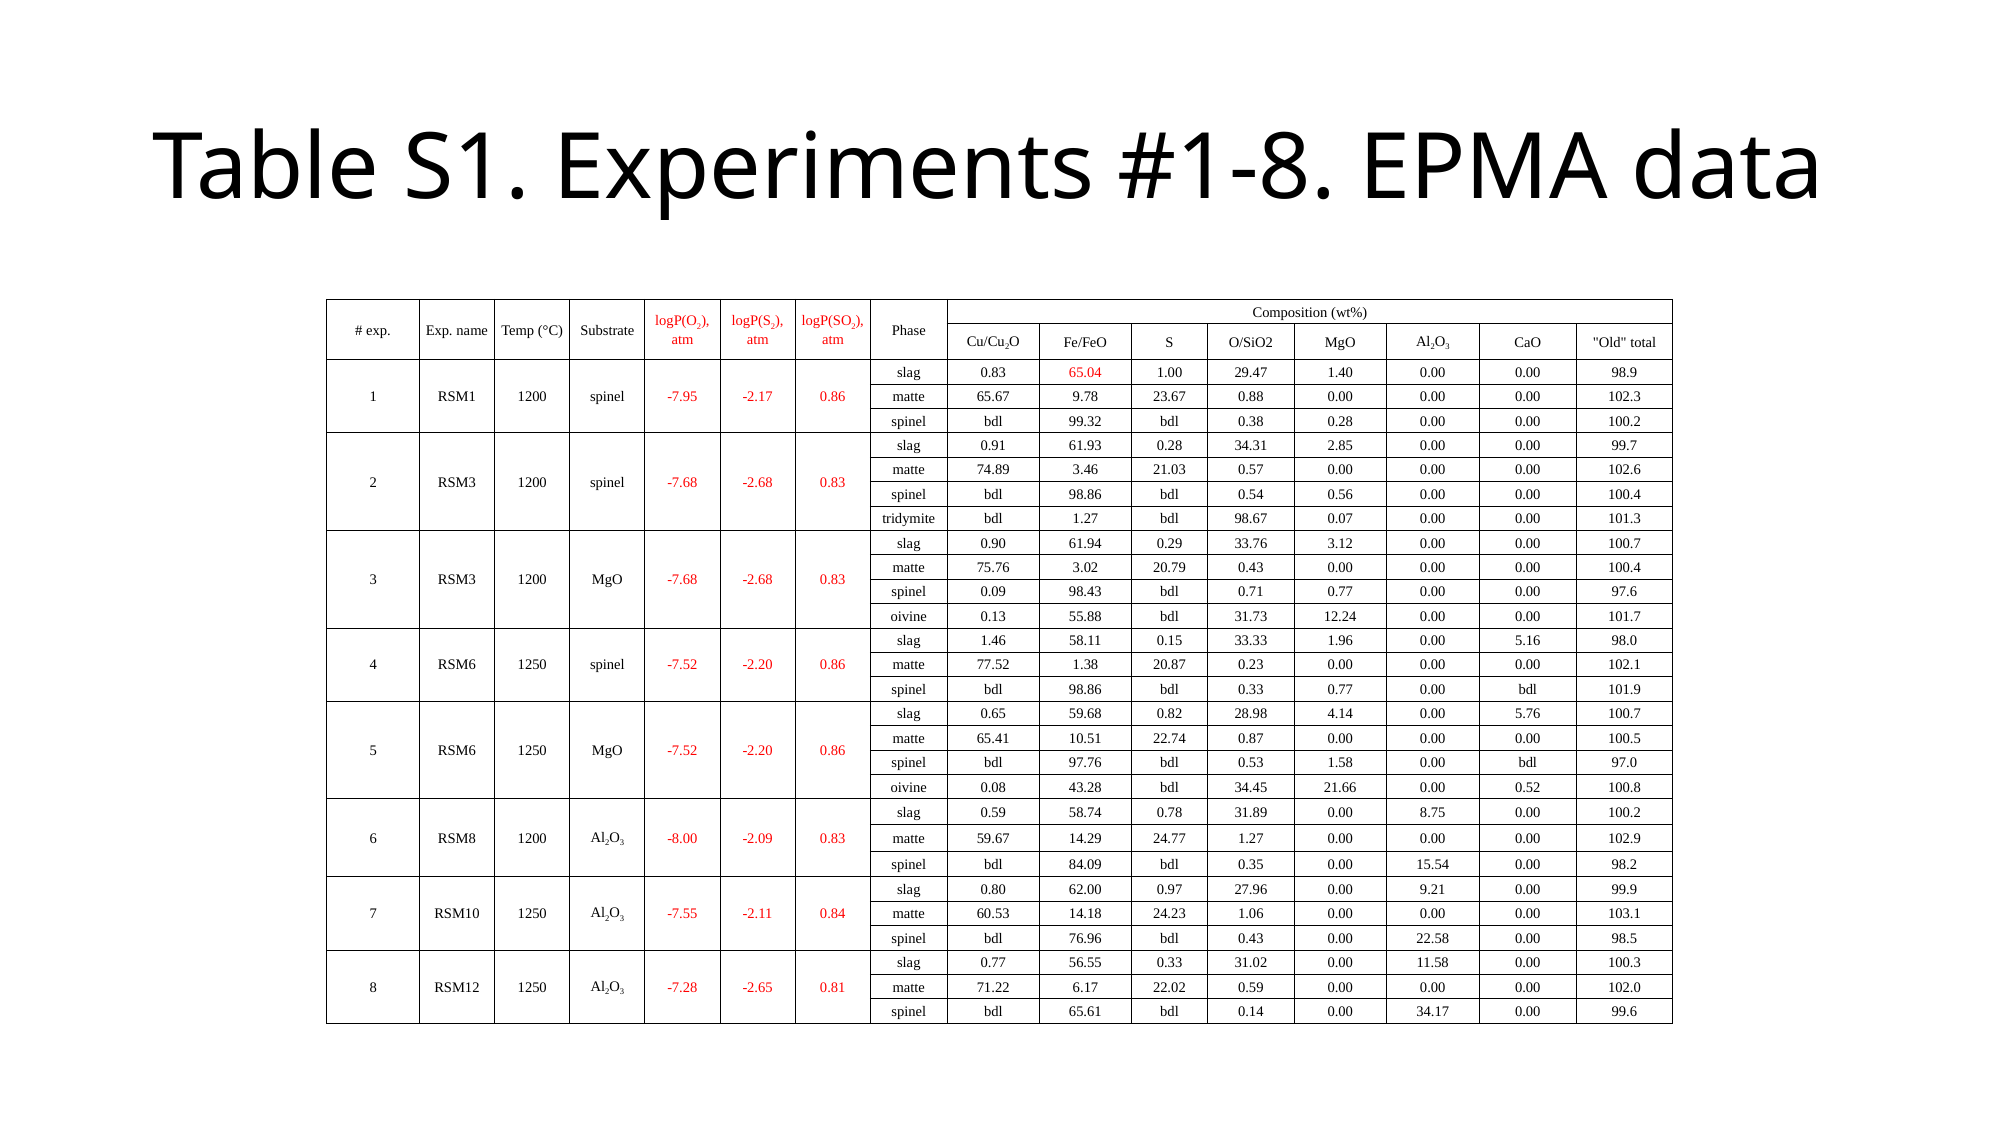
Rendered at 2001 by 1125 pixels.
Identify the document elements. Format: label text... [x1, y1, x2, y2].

table_cell -7.52 [645, 629, 720, 701]
table_cell 0.00 [1480, 531, 1576, 554]
table_cell tridymite [871, 507, 947, 530]
table_cell 1.27 [1208, 825, 1294, 851]
table_cell bdl [1132, 926, 1207, 950]
table_cell 100.7 [1577, 531, 1672, 554]
table_cell 0.65 [948, 702, 1039, 725]
table_cell CaO [1480, 324, 1576, 359]
table_cell bdl [948, 852, 1039, 876]
table_cell 5.16 [1480, 629, 1576, 652]
table_cell 0.54 [1208, 482, 1294, 506]
table_cell 100.8 [1577, 775, 1672, 798]
table_cell slag [871, 877, 947, 901]
table_cell 0.00 [1387, 702, 1479, 725]
table_cell 97.6 [1577, 580, 1672, 603]
table_cell 28.98 [1208, 702, 1294, 725]
table_header logP(SO2), atm [796, 300, 870, 359]
table_cell 0.35 [1208, 852, 1294, 876]
table_cell bdl [948, 409, 1039, 432]
table_cell -2.20 [721, 629, 795, 701]
table_cell 100.5 [1577, 726, 1672, 750]
table_cell 1250 [495, 629, 569, 701]
table_cell 8 [327, 951, 419, 1023]
table_cell 4 [327, 629, 419, 701]
table_cell 0.83 [796, 531, 870, 628]
table_cell 9.21 [1387, 877, 1479, 901]
table_cell bdl [948, 482, 1039, 506]
table_cell 1200 [495, 531, 569, 628]
table_cell 21.03 [1132, 458, 1207, 481]
table_cell 0.38 [1208, 409, 1294, 432]
table_cell 55.88 [1040, 604, 1131, 628]
table_cell 0.08 [948, 775, 1039, 798]
table_cell 58.74 [1040, 799, 1131, 824]
table_cell -2.11 [721, 877, 795, 950]
table_cell bdl [1132, 999, 1207, 1023]
table_cell RSM8 [420, 799, 494, 876]
table_cell slag [871, 951, 947, 974]
table_cell 0.83 [948, 360, 1039, 384]
table_cell Fe/FeO [1040, 324, 1131, 359]
table_cell 98.5 [1577, 926, 1672, 950]
table_cell 0.07 [1295, 507, 1386, 530]
table_cell 0.28 [1132, 433, 1207, 457]
table_cell spinel [871, 482, 947, 506]
table_cell spinel [570, 360, 644, 432]
table_cell 0.83 [796, 433, 870, 530]
table_cell 0.71 [1208, 580, 1294, 603]
table_cell 0.00 [1387, 751, 1479, 774]
table_cell O/SiO2 [1208, 324, 1294, 359]
table_cell RSM12 [420, 951, 494, 1023]
table_cell 12.24 [1295, 604, 1386, 628]
table_cell Al2O3 [570, 951, 644, 1023]
table_cell 27.96 [1208, 877, 1294, 901]
table_cell 59.67 [948, 825, 1039, 851]
table_cell -7.28 [645, 951, 720, 1023]
table_cell -8.00 [645, 799, 720, 876]
table_cell 98.2 [1577, 852, 1672, 876]
table_cell 0.00 [1295, 902, 1386, 925]
table_cell 0.00 [1295, 799, 1386, 824]
table_cell 0.77 [1295, 677, 1386, 701]
table_cell 0.00 [1387, 825, 1479, 851]
table_cell 0.00 [1480, 975, 1576, 998]
table_cell RSM10 [420, 877, 494, 950]
table_cell 43.28 [1040, 775, 1131, 798]
table_cell 23.67 [1132, 385, 1207, 408]
table_cell S [1132, 324, 1207, 359]
table_cell 0.00 [1387, 458, 1479, 481]
table_cell slag [871, 629, 947, 652]
table_cell bdl [1132, 482, 1207, 506]
table_cell 0.00 [1480, 852, 1576, 876]
table_cell 0.00 [1480, 433, 1576, 457]
table_cell 0.00 [1295, 877, 1386, 901]
table_cell 0.00 [1480, 482, 1576, 506]
table_cell 0.00 [1295, 458, 1386, 481]
table_cell 0.33 [1208, 677, 1294, 701]
table_cell 1.46 [948, 629, 1039, 652]
table_cell 1.58 [1295, 751, 1386, 774]
table_cell 0.86 [796, 702, 870, 798]
table_header Temp (°C) [495, 300, 569, 359]
table_cell 0.81 [796, 951, 870, 1023]
table_cell 34.45 [1208, 775, 1294, 798]
table_cell bdl [948, 507, 1039, 530]
table_cell 0.00 [1295, 951, 1386, 974]
table_cell 0.00 [1480, 726, 1576, 750]
table_cell matte [871, 902, 947, 925]
table_cell slag [871, 531, 947, 554]
table_cell 0.86 [796, 360, 870, 432]
table_cell 74.89 [948, 458, 1039, 481]
table_cell Al2O3 [1387, 324, 1479, 359]
table_header Composition (wt%) [948, 300, 1672, 323]
table_cell 98.67 [1208, 507, 1294, 530]
table_cell slag [871, 360, 947, 384]
table_cell matte [871, 458, 947, 481]
table_cell 101.3 [1577, 507, 1672, 530]
table_cell bdl [1132, 409, 1207, 432]
table_header Substrate [570, 300, 644, 359]
table_cell 102.9 [1577, 825, 1672, 851]
table_cell 98.43 [1040, 580, 1131, 603]
table_cell 1250 [495, 877, 569, 950]
table_cell 0.43 [1208, 555, 1294, 579]
table_cell spinel [871, 580, 947, 603]
table_cell 71.22 [948, 975, 1039, 998]
table_cell slag [871, 702, 947, 725]
table_cell -7.55 [645, 877, 720, 950]
table_cell 75.76 [948, 555, 1039, 579]
table_cell 0.00 [1387, 482, 1479, 506]
table_cell 0.00 [1480, 604, 1576, 628]
table_cell 1200 [495, 360, 569, 432]
table_cell 0.00 [1480, 555, 1576, 579]
table_cell 0.00 [1480, 902, 1576, 925]
table_cell 0.00 [1480, 409, 1576, 432]
table_cell 0.13 [948, 604, 1039, 628]
table_cell 61.94 [1040, 531, 1131, 554]
table_cell oivine [871, 775, 947, 798]
table_cell 0.97 [1132, 877, 1207, 901]
table_cell 0.09 [948, 580, 1039, 603]
table_cell 65.41 [948, 726, 1039, 750]
table_cell 0.29 [1132, 531, 1207, 554]
table_cell 102.0 [1577, 975, 1672, 998]
table_cell 22.74 [1132, 726, 1207, 750]
table_cell 6.17 [1040, 975, 1131, 998]
table_cell 98.86 [1040, 677, 1131, 701]
table_cell 65.67 [948, 385, 1039, 408]
title Table S1. Experiments #1-8. EPMA data [137, 59, 1863, 278]
table_cell 0.00 [1480, 926, 1576, 950]
table_cell matte [871, 385, 947, 408]
table_cell 9.78 [1040, 385, 1131, 408]
table_cell -2.20 [721, 702, 795, 798]
table_cell 1250 [495, 951, 569, 1023]
table_cell -7.52 [645, 702, 720, 798]
table_cell RSM3 [420, 433, 494, 530]
table_cell 21.66 [1295, 775, 1386, 798]
table_cell bdl [1132, 604, 1207, 628]
table_cell 0.14 [1208, 999, 1294, 1023]
table_cell 3.02 [1040, 555, 1131, 579]
table_cell 100.2 [1577, 799, 1672, 824]
table_cell bdl [948, 677, 1039, 701]
table_cell 101.9 [1577, 677, 1672, 701]
table_cell 0.15 [1132, 629, 1207, 652]
table_cell 99.9 [1577, 877, 1672, 901]
table_cell 0.00 [1480, 458, 1576, 481]
table_cell "Old" total [1577, 324, 1672, 359]
table_cell 20.87 [1132, 653, 1207, 676]
table_cell bdl [1480, 677, 1576, 701]
table_cell 61.93 [1040, 433, 1131, 457]
table_cell RSM3 [420, 531, 494, 628]
table_cell 100.2 [1577, 409, 1672, 432]
table_cell 60.53 [948, 902, 1039, 925]
table_cell 0.00 [1387, 629, 1479, 652]
table_cell 0.00 [1295, 975, 1386, 998]
table_cell bdl [1132, 775, 1207, 798]
table_cell bdl [1480, 751, 1576, 774]
table_cell 98.0 [1577, 629, 1672, 652]
table_cell spinel [871, 409, 947, 432]
table_cell 1.06 [1208, 902, 1294, 925]
table_cell spinel [871, 751, 947, 774]
table_cell spinel [871, 677, 947, 701]
table_cell spinel [570, 629, 644, 701]
table_cell 0.00 [1480, 877, 1576, 901]
table_cell 77.52 [948, 653, 1039, 676]
table_cell 99.7 [1577, 433, 1672, 457]
table_cell 24.77 [1132, 825, 1207, 851]
table_cell 0.00 [1480, 580, 1576, 603]
table_cell 7 [327, 877, 419, 950]
table_cell 0.82 [1132, 702, 1207, 725]
table_header logP(S2), atm [721, 300, 795, 359]
table_cell 11.58 [1387, 951, 1479, 974]
table_cell 0.90 [948, 531, 1039, 554]
table_cell 0.00 [1387, 531, 1479, 554]
table_cell 0.87 [1208, 726, 1294, 750]
table_cell 0.00 [1295, 555, 1386, 579]
table_cell 0.77 [948, 951, 1039, 974]
table_cell bdl [1132, 580, 1207, 603]
table_cell 98.9 [1577, 360, 1672, 384]
table_cell 0.00 [1387, 433, 1479, 457]
table_cell 0.84 [796, 877, 870, 950]
table_cell -2.65 [721, 951, 795, 1023]
table_cell 1200 [495, 433, 569, 530]
table_cell 99.32 [1040, 409, 1131, 432]
table_cell bdl [1132, 507, 1207, 530]
table_cell matte [871, 975, 947, 998]
table_cell matte [871, 653, 947, 676]
table_cell 0.00 [1387, 975, 1479, 998]
table_cell 98.86 [1040, 482, 1131, 506]
table_cell -2.09 [721, 799, 795, 876]
table_cell -7.68 [645, 433, 720, 530]
table_cell 0.00 [1480, 999, 1576, 1023]
table_cell RSM6 [420, 629, 494, 701]
table_cell 14.29 [1040, 825, 1131, 851]
table_cell 0.00 [1387, 555, 1479, 579]
table_cell 24.23 [1132, 902, 1207, 925]
table_cell 15.54 [1387, 852, 1479, 876]
table_cell slag [871, 799, 947, 824]
table_cell 100.4 [1577, 555, 1672, 579]
table_cell 33.76 [1208, 531, 1294, 554]
table_cell 10.51 [1040, 726, 1131, 750]
table_cell 102.6 [1577, 458, 1672, 481]
table_cell slag [871, 433, 947, 457]
table_cell 0.78 [1132, 799, 1207, 824]
table_cell 0.00 [1480, 385, 1576, 408]
table_cell -2.68 [721, 531, 795, 628]
table_cell 58.11 [1040, 629, 1131, 652]
table_cell matte [871, 555, 947, 579]
table_cell 84.09 [1040, 852, 1131, 876]
table_cell spinel [570, 433, 644, 530]
table_cell spinel [871, 852, 947, 876]
table_header Exp. name [420, 300, 494, 359]
table_cell 101.7 [1577, 604, 1672, 628]
table_cell 65.61 [1040, 999, 1131, 1023]
table_cell 31.89 [1208, 799, 1294, 824]
table_cell 0.00 [1295, 385, 1386, 408]
table_cell 97.76 [1040, 751, 1131, 774]
table_cell 0.00 [1480, 825, 1576, 851]
table_cell 0.00 [1387, 604, 1479, 628]
table_cell matte [871, 726, 947, 750]
table_cell 1.00 [1132, 360, 1207, 384]
table_cell 8.75 [1387, 799, 1479, 824]
table_cell 0.56 [1295, 482, 1386, 506]
table_cell 29.47 [1208, 360, 1294, 384]
table_cell 0.00 [1387, 677, 1479, 701]
table_cell 5.76 [1480, 702, 1576, 725]
table_cell 0.83 [796, 799, 870, 876]
table_cell 0.33 [1132, 951, 1207, 974]
table_cell 1.40 [1295, 360, 1386, 384]
table_cell 22.02 [1132, 975, 1207, 998]
table_cell 0.00 [1480, 653, 1576, 676]
table_cell bdl [1132, 852, 1207, 876]
table_cell -2.68 [721, 433, 795, 530]
table_cell 0.00 [1480, 799, 1576, 824]
table_cell 97.0 [1577, 751, 1672, 774]
table_cell 14.18 [1040, 902, 1131, 925]
table_cell 0.59 [948, 799, 1039, 824]
table_cell oivine [871, 604, 947, 628]
table_cell 0.00 [1295, 999, 1386, 1023]
table_cell 5 [327, 702, 419, 798]
table_cell 2 [327, 433, 419, 530]
table_cell spinel [871, 999, 947, 1023]
table_cell 0.77 [1295, 580, 1386, 603]
table_cell Cu/Cu2O [948, 324, 1039, 359]
table_cell 100.3 [1577, 951, 1672, 974]
table_cell bdl [948, 926, 1039, 950]
table_cell bdl [948, 751, 1039, 774]
table_cell 0.00 [1295, 926, 1386, 950]
table_cell 31.02 [1208, 951, 1294, 974]
table_cell 0.00 [1387, 726, 1479, 750]
table_cell 0.00 [1387, 385, 1479, 408]
table_cell 0.00 [1295, 653, 1386, 676]
table_cell 3 [327, 531, 419, 628]
table_cell 33.33 [1208, 629, 1294, 652]
table_cell 56.55 [1040, 951, 1131, 974]
table_cell 0.00 [1387, 653, 1479, 676]
table_cell 0.00 [1480, 360, 1576, 384]
table_cell MgO [570, 702, 644, 798]
table_cell 0.00 [1295, 726, 1386, 750]
table_cell 0.28 [1295, 409, 1386, 432]
table_cell 76.96 [1040, 926, 1131, 950]
table_cell 102.3 [1577, 385, 1672, 408]
table_cell 0.91 [948, 433, 1039, 457]
table_cell 100.4 [1577, 482, 1672, 506]
table_cell MgO [570, 531, 644, 628]
table_cell 0.00 [1295, 852, 1386, 876]
table_cell 2.85 [1295, 433, 1386, 457]
table_cell 0.59 [1208, 975, 1294, 998]
table_cell 62.00 [1040, 877, 1131, 901]
table_header logP(O2), atm [645, 300, 720, 359]
table_cell -7.68 [645, 531, 720, 628]
table_cell 0.88 [1208, 385, 1294, 408]
table_cell 0.23 [1208, 653, 1294, 676]
table_cell 0.57 [1208, 458, 1294, 481]
table_cell 1.96 [1295, 629, 1386, 652]
table_cell -2.17 [721, 360, 795, 432]
table_cell 0.00 [1387, 902, 1479, 925]
table_cell 6 [327, 799, 419, 876]
table_cell bdl [948, 999, 1039, 1023]
table_cell 0.43 [1208, 926, 1294, 950]
table_cell RSM1 [420, 360, 494, 432]
table_cell 0.00 [1480, 951, 1576, 974]
table_cell 1250 [495, 702, 569, 798]
table_cell 31.73 [1208, 604, 1294, 628]
table_cell 103.1 [1577, 902, 1672, 925]
table_cell 34.31 [1208, 433, 1294, 457]
table_cell -7.95 [645, 360, 720, 432]
table_cell 0.80 [948, 877, 1039, 901]
table_cell MgO [1295, 324, 1386, 359]
table_cell 22.58 [1387, 926, 1479, 950]
table_cell 4.14 [1295, 702, 1386, 725]
table_cell 0.00 [1480, 507, 1576, 530]
table_cell 1.27 [1040, 507, 1131, 530]
table_cell 0.00 [1387, 409, 1479, 432]
table_cell 99.6 [1577, 999, 1672, 1023]
table_cell 20.79 [1132, 555, 1207, 579]
table_cell 102.1 [1577, 653, 1672, 676]
table_cell 34.17 [1387, 999, 1479, 1023]
table_cell 0.00 [1387, 507, 1479, 530]
table_cell 1.38 [1040, 653, 1131, 676]
table_cell RSM6 [420, 702, 494, 798]
table_cell 0.00 [1295, 825, 1386, 851]
table_cell Al2O3 [570, 877, 644, 950]
table_cell 0.52 [1480, 775, 1576, 798]
table_cell Al2O3 [570, 799, 644, 876]
table_cell 0.00 [1387, 580, 1479, 603]
table_cell bdl [1132, 677, 1207, 701]
table_cell 59.68 [1040, 702, 1131, 725]
table_cell 1 [327, 360, 419, 432]
table_cell spinel [871, 926, 947, 950]
table_cell 1200 [495, 799, 569, 876]
table_cell 0.00 [1387, 360, 1479, 384]
table_cell 65.04 [1040, 360, 1131, 384]
table_cell 0.00 [1387, 775, 1479, 798]
table_cell 100.7 [1577, 702, 1672, 725]
table_header # exp. [327, 300, 419, 359]
table_cell matte [871, 825, 947, 851]
table_cell 3.46 [1040, 458, 1131, 481]
table_cell bdl [1132, 751, 1207, 774]
table_cell 3.12 [1295, 531, 1386, 554]
table_cell 0.53 [1208, 751, 1294, 774]
table_header Phase [871, 300, 947, 359]
table_cell 0.86 [796, 629, 870, 701]
